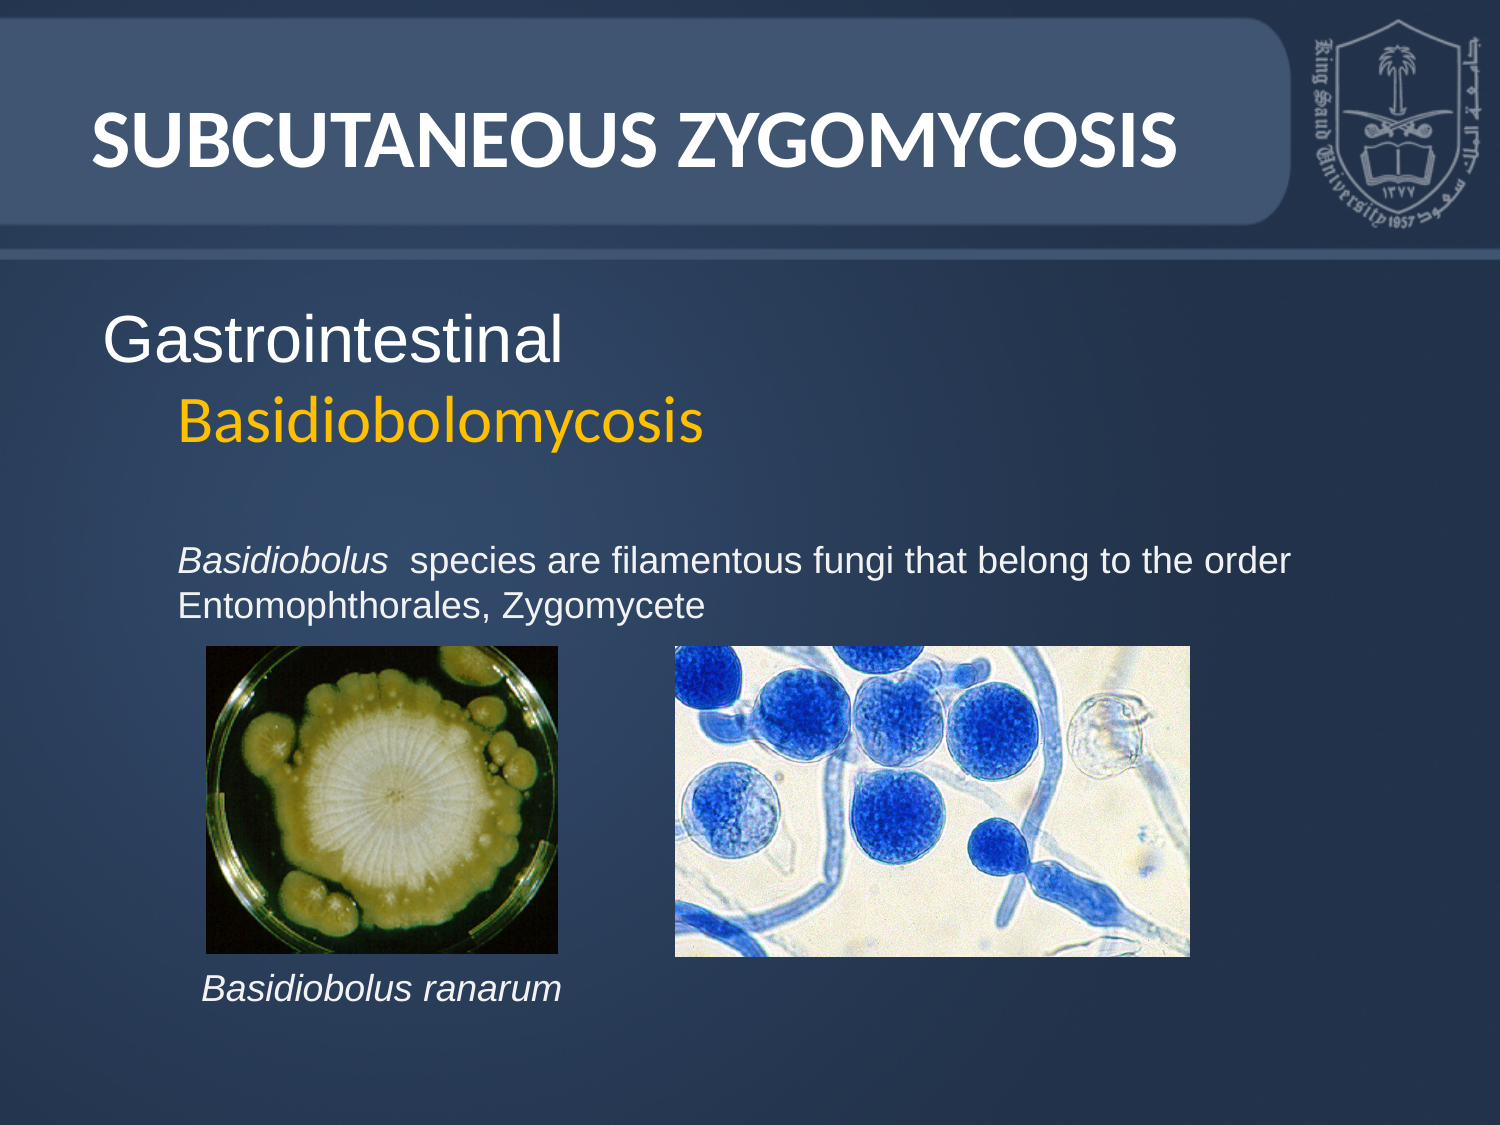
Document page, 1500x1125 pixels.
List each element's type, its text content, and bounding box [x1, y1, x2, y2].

title Subcutaneous zygomycosis [76, 76, 1352, 167]
text_box Gastrointestinal Basidiobolomycosis Basidiobolus species are filamentous fungi that belong to the order Entomophthorales, Zygomycete [87, 288, 1363, 634]
text_box Basidiobolus ranarum [186, 956, 578, 1017]
picture [0, 0, 1500, 1125]
